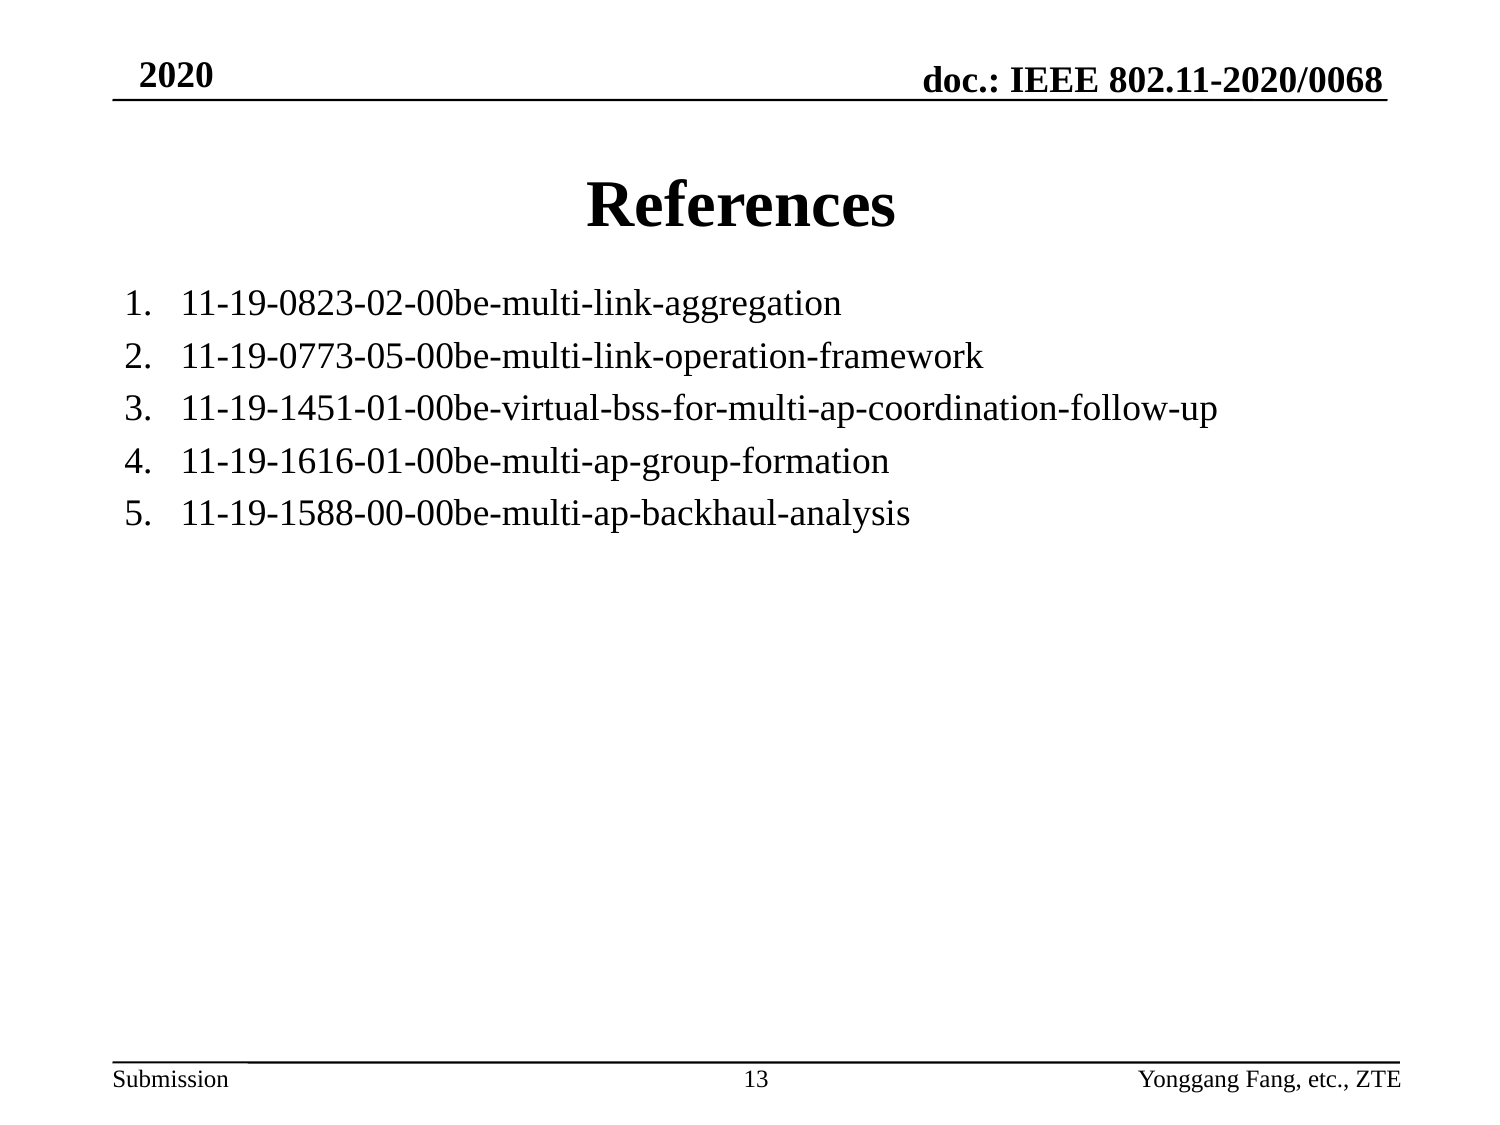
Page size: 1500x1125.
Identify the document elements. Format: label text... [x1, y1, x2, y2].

slide_number 13 [741, 1061, 772, 1093]
title References [88, 112, 1412, 288]
list 11-19-0823-02-00be-multi-link-aggregation 11-19-0773-05-00be-multi-link-operation-framework 11-19-1451-01-00be-virtual-bss-for-multi-ap-coordination-follow-up 11-19-1616-01-00be-multi-ap-group-formation 11-19-1588-00-00be-multi-ap-backhaul-analysis [109, 270, 1385, 1063]
footer Yonggang Fang, etc., ZTE [1134, 1061, 1402, 1093]
